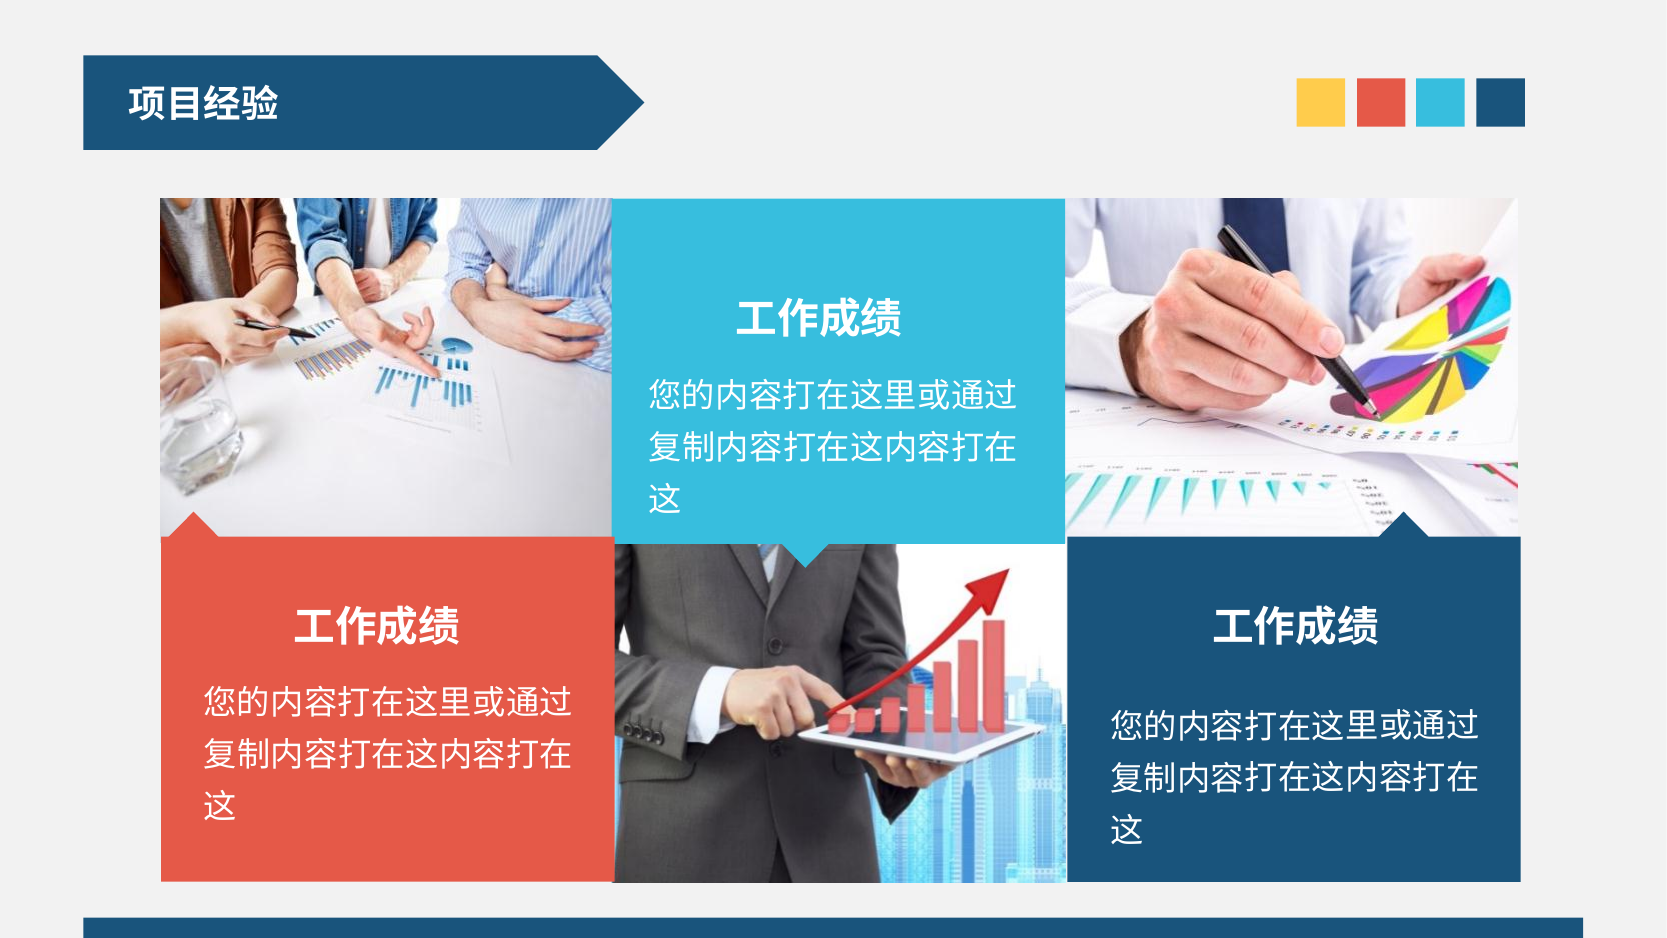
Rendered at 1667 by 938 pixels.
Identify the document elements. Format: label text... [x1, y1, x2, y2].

text_box 工作成绩 [686, 269, 952, 350]
text_box [1295, 76, 1347, 129]
picture [159, 198, 1518, 883]
text_box [1474, 76, 1527, 129]
text_box 项目经验 [113, 72, 294, 132]
text_box [1414, 76, 1467, 129]
text_box [1069, 535, 1523, 884]
text_box [1355, 76, 1408, 129]
text_box [81, 53, 647, 152]
text_box 您的内容打在这里或通过复制内容打在这内容打在这 [1095, 684, 1495, 857]
text_box 工作成绩 [1157, 576, 1434, 657]
text_box [81, 915, 1585, 938]
text_box [610, 196, 1066, 533]
text_box 您的内容打在这里或通过复制内容打在这内容打在这 [188, 661, 589, 833]
text_box 工作成绩 [230, 576, 524, 657]
text_box [159, 550, 606, 884]
text_box 您的内容打在这里或通过复制内容打在这内容打在这 [633, 354, 1034, 526]
